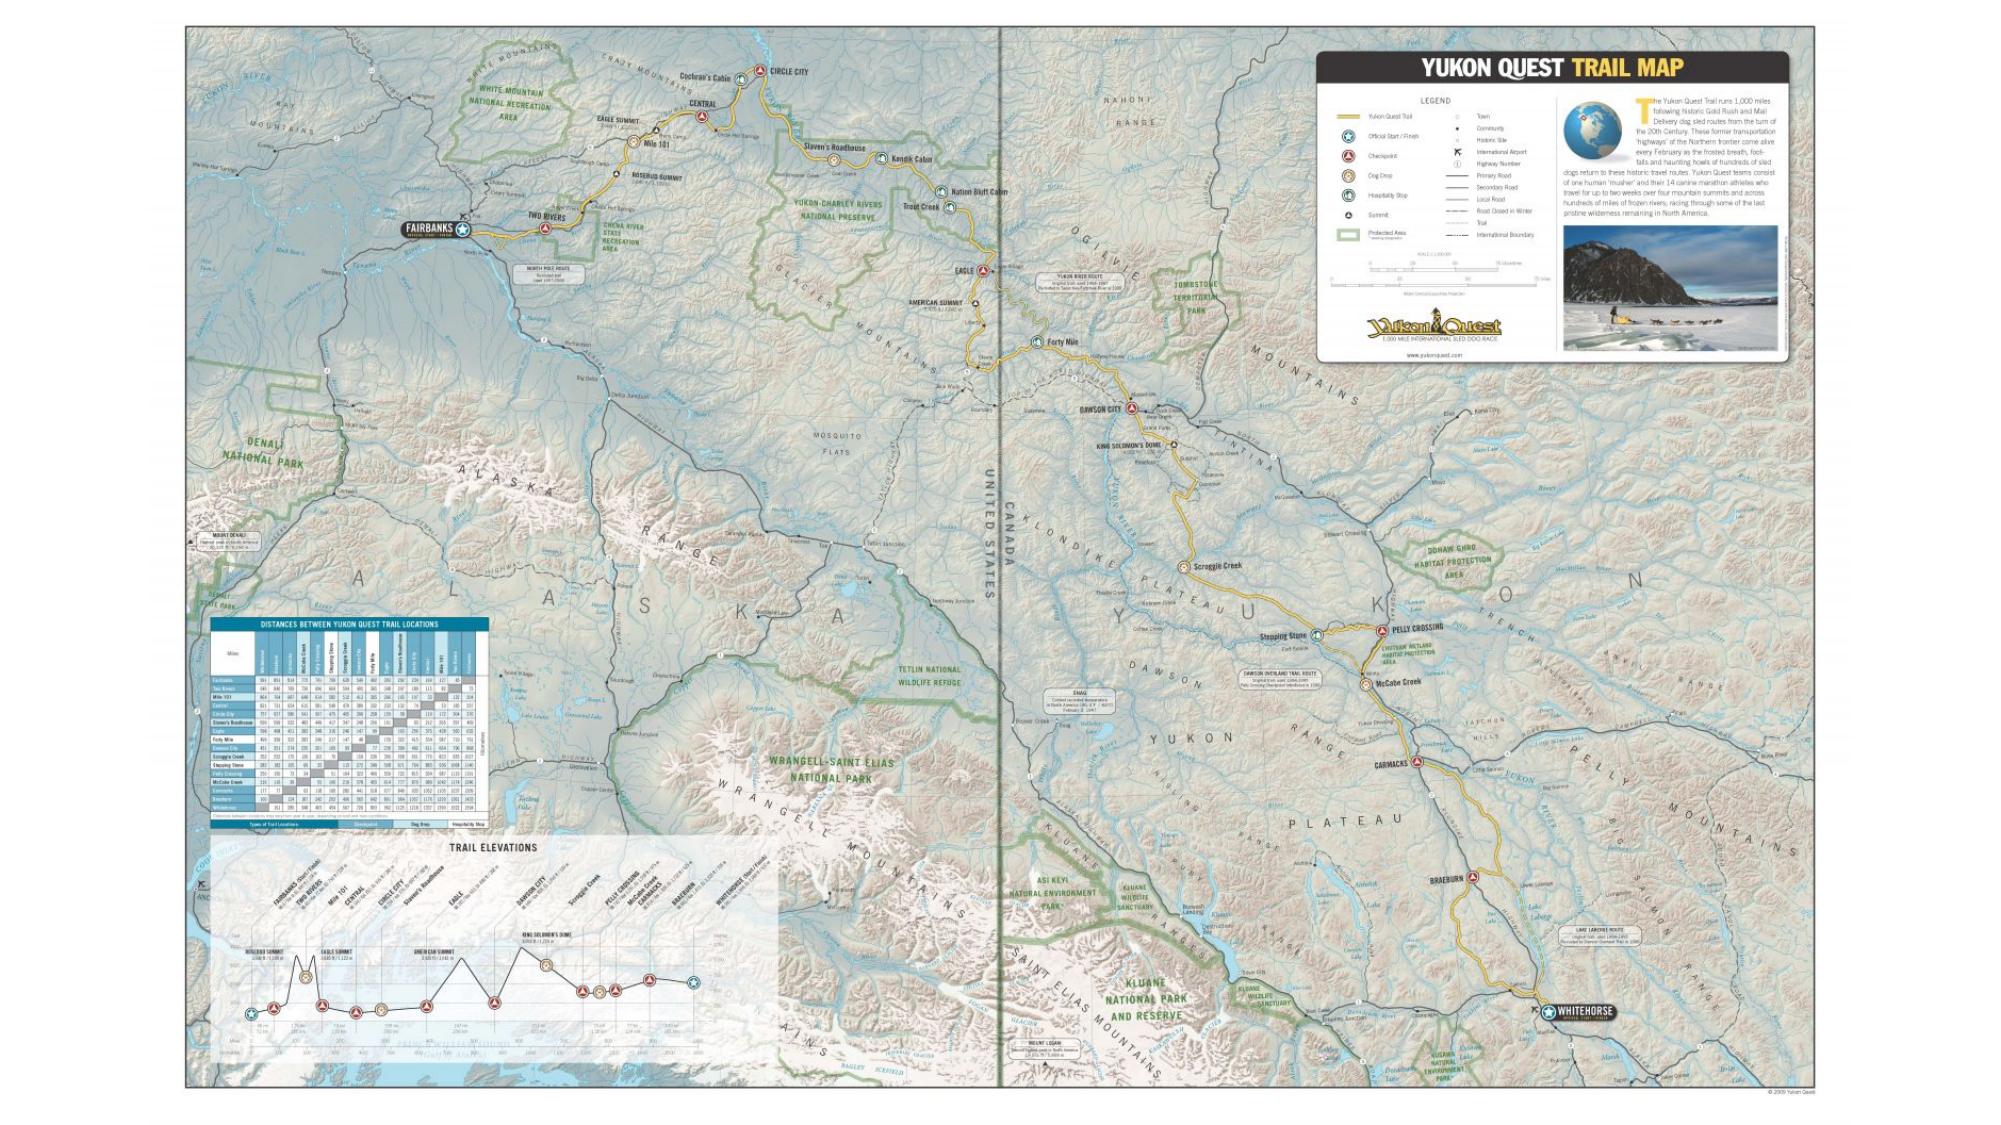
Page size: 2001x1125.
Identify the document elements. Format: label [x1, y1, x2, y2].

list [148, 0, 1852, 1125]
